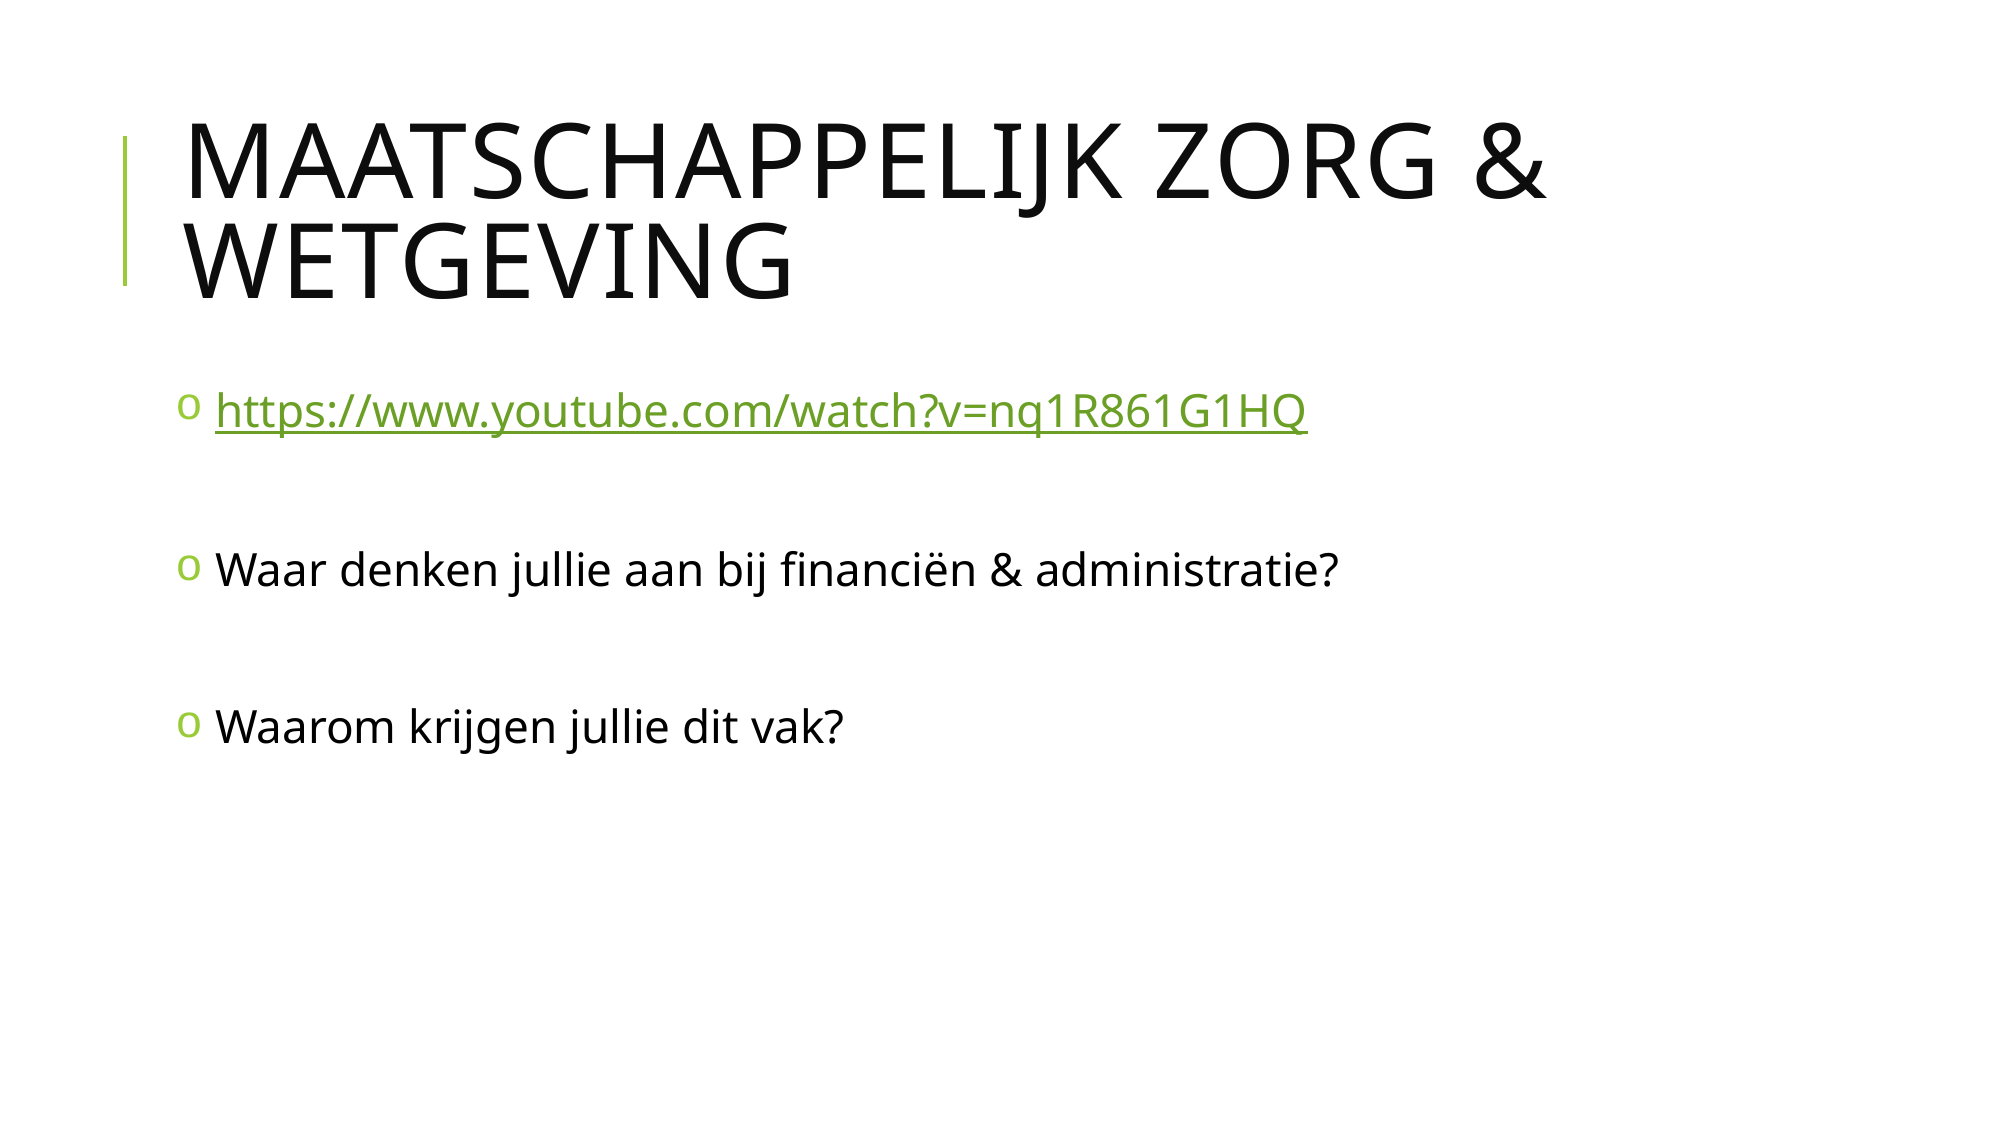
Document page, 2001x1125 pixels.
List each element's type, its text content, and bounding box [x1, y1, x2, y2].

list https://www.youtube.com/watch?v=nq1R861G1HQ Waar denken jullie aan bij financiën & administratie? Waarom krijgen jullie dit vak? [168, 375, 1763, 1035]
title Maatschappelijk zorg & wetgeving [168, 96, 1763, 342]
